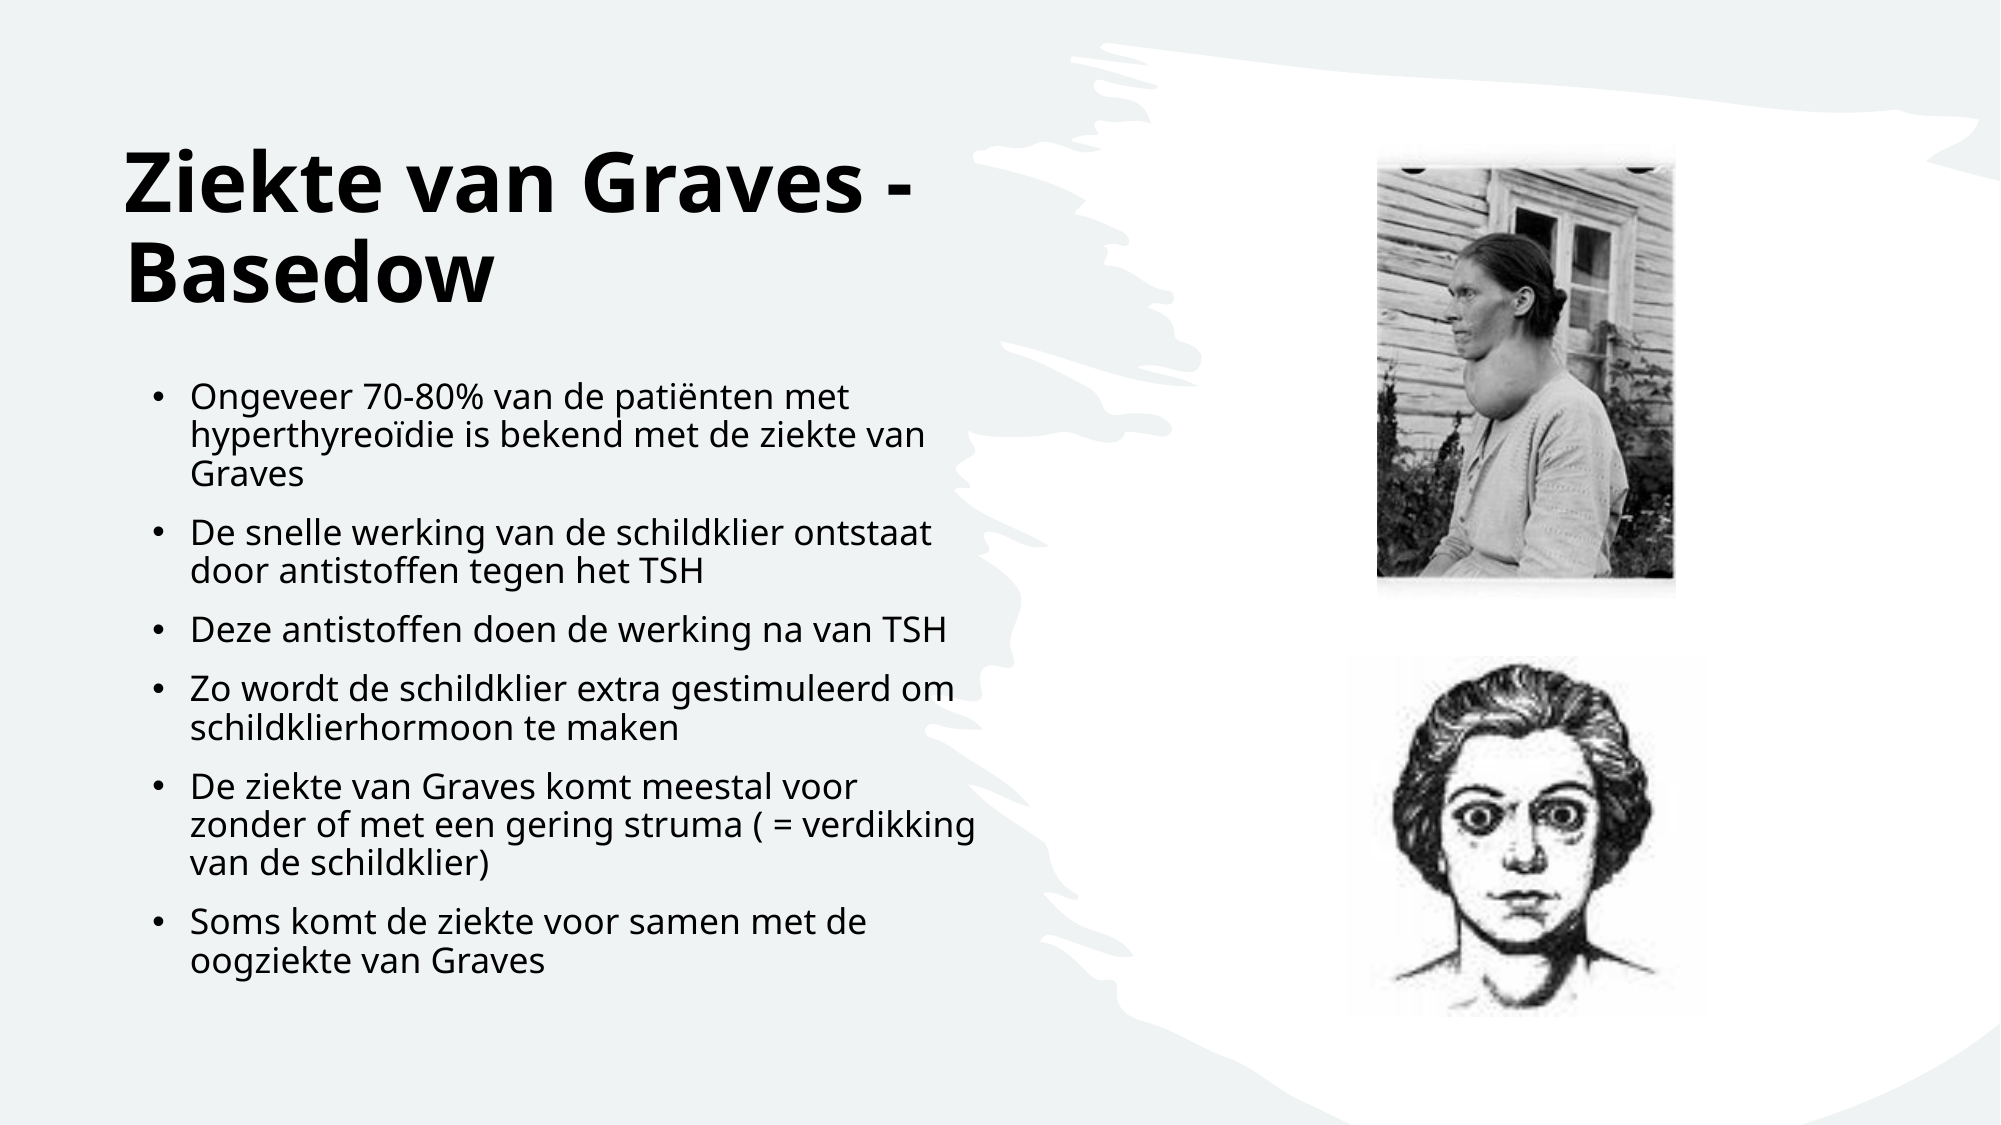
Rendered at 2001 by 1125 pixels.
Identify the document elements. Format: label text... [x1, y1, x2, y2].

picture [1346, 656, 1707, 1017]
text_box [0, 0, 2000, 1125]
title Ziekte van Graves - Basedow [109, 89, 973, 372]
list Ongeveer 70-80% van de patiënten met hyperthyreoïdie is bekend met de ziekte van Graves De snelle werking van de schildklier ontstaat door antistoffen tegen het TSH Deze antistoffen doen de werking na van TSH Zo wordt de schildklier extra gestimuleerd om schildklierhormoon te maken De ziekte van Graves komt meestal voor zonder of met een gering struma ( = verdikking van de schildklier) Soms komt de ziekte voor samen met de oogziekte van Graves [137, 371, 997, 1014]
picture [1377, 144, 1676, 599]
text_box [974, 44, 1998, 1125]
